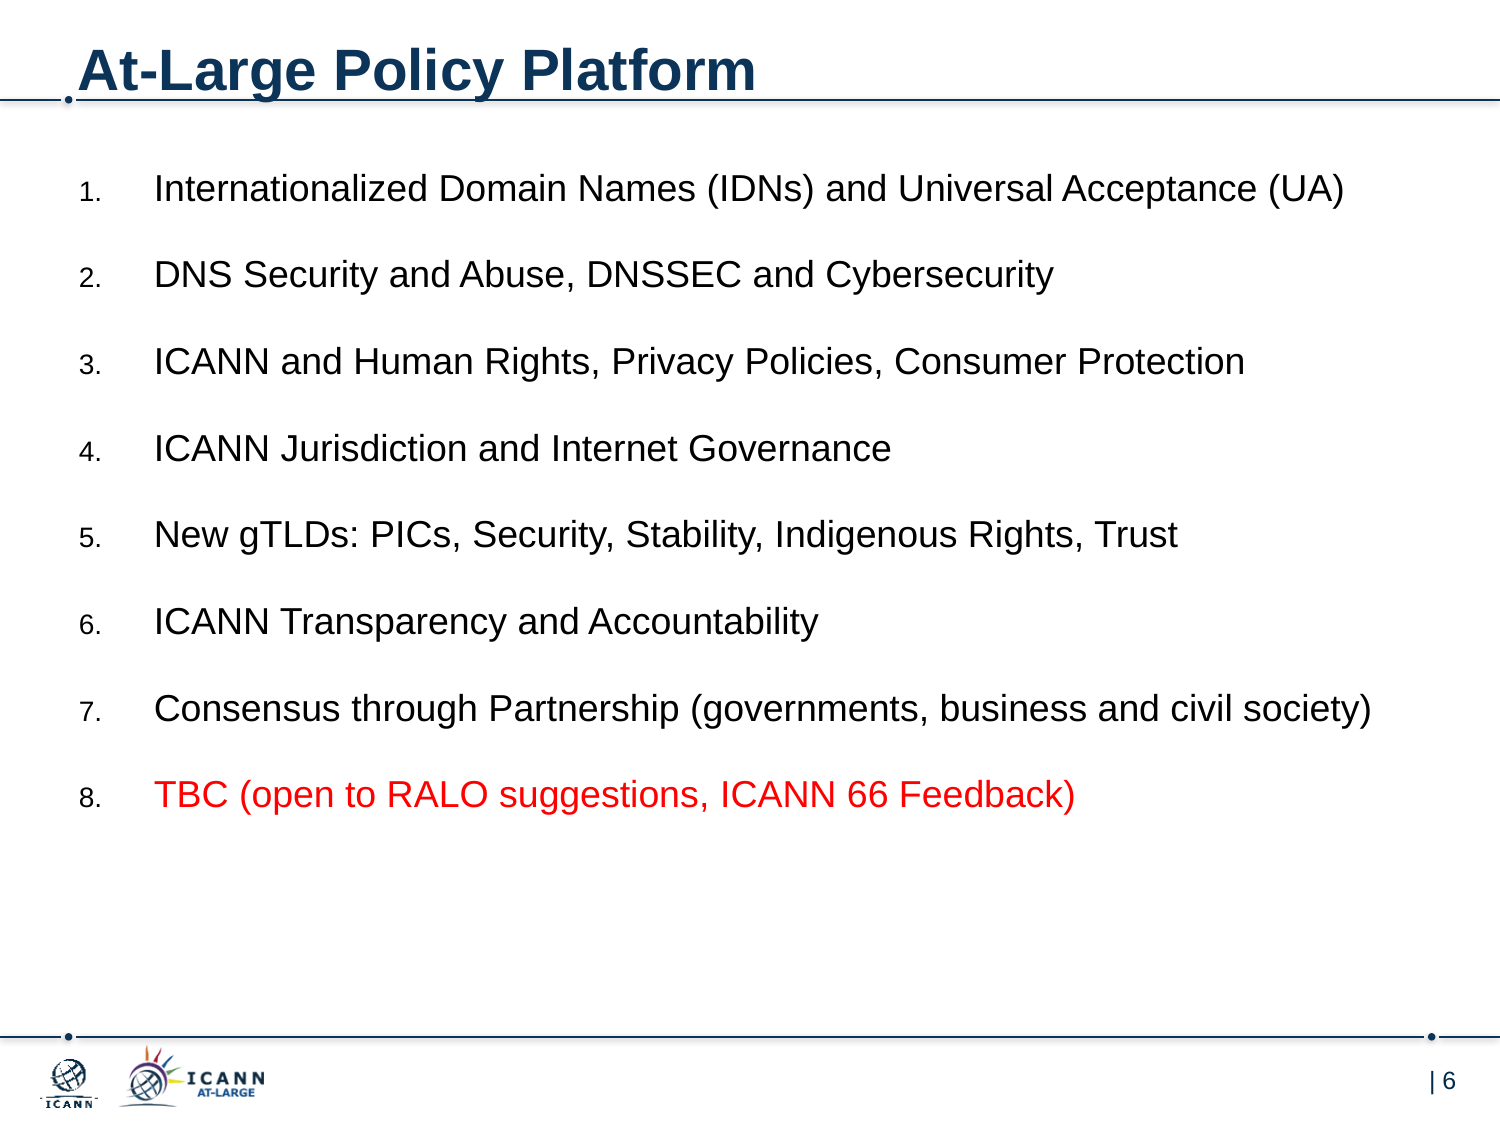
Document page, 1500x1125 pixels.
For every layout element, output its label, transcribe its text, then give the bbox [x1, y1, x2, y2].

list Internationalized Domain Names (IDNs) and Universal Acceptance (UA) DNS Security and Abuse, DNSSEC and Cybersecurity ICANN and Human Rights, Privacy Policies, Consumer Protection ICANN Jurisdiction and Internet Governance New gTLDs: PICs, Security, Stability, Indigenous Rights, Trust ICANN Transparency and Accountability Consensus through Partnership (governments, business and civil society) TBC (open to RALO suggestions, ICANN 66 Feedback) [78, 163, 1411, 895]
picture [38, 1059, 100, 1108]
picture [118, 1044, 264, 1107]
title At-Large Policy Platform [61, 24, 1376, 101]
